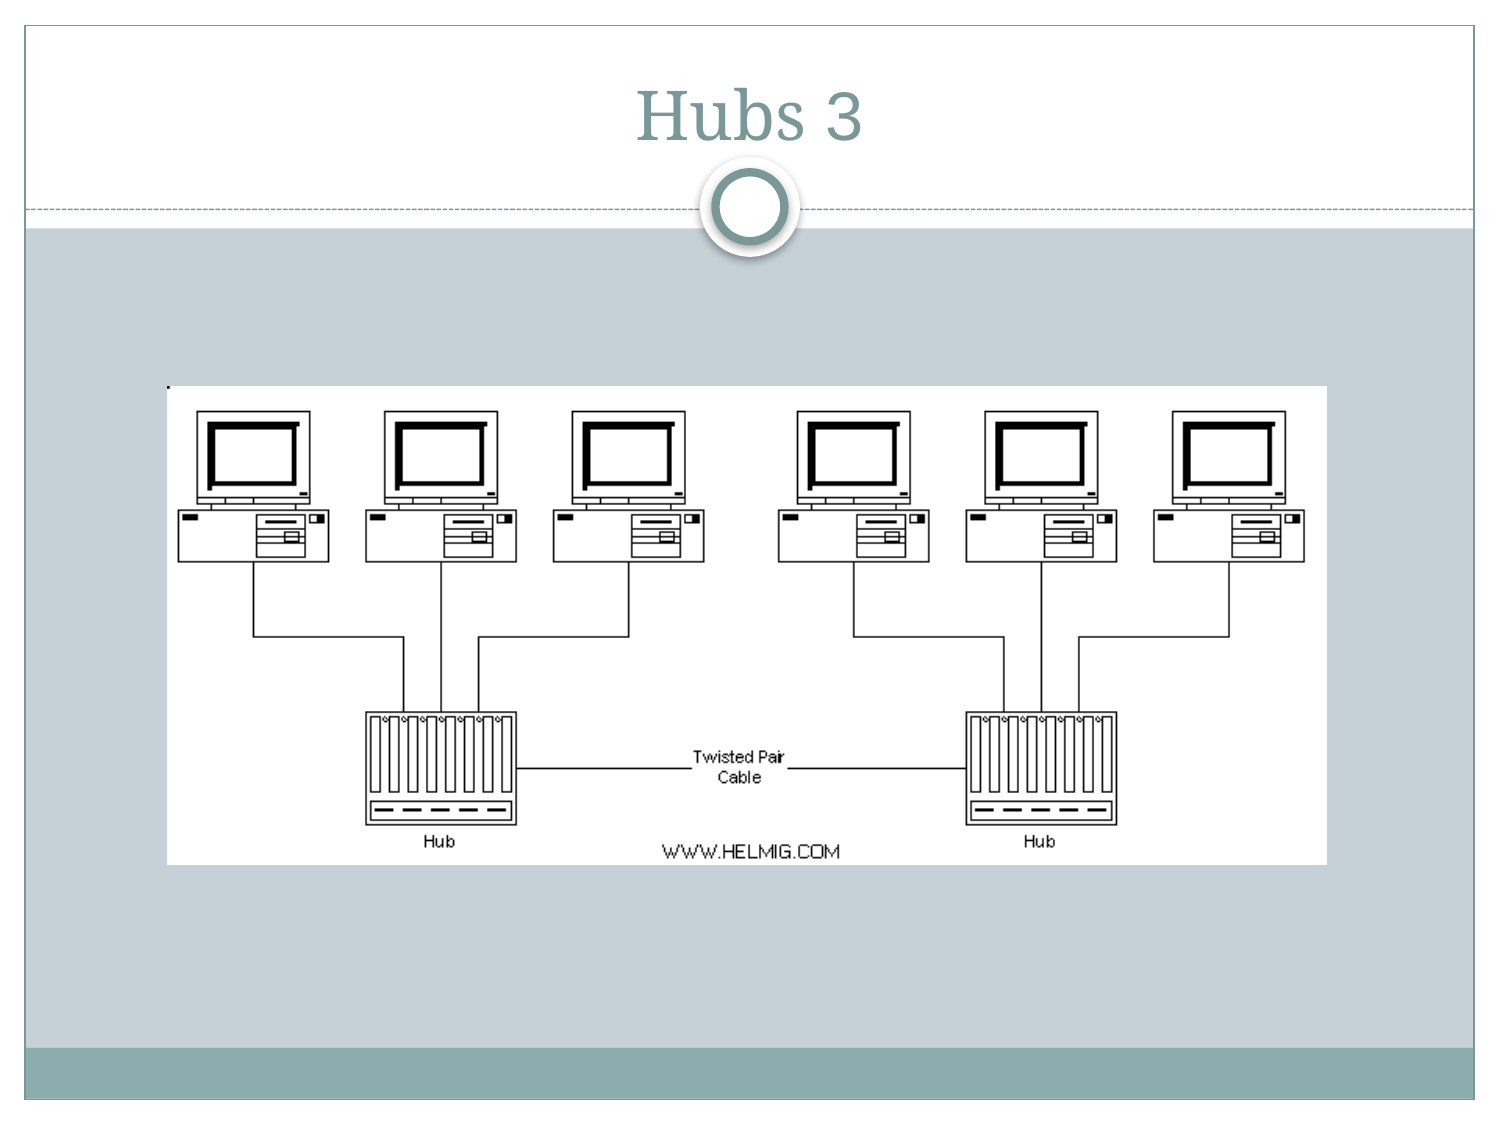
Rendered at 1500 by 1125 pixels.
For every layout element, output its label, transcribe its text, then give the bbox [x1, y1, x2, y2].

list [166, 386, 1327, 865]
title 3 Hubs [49, 37, 1450, 162]
